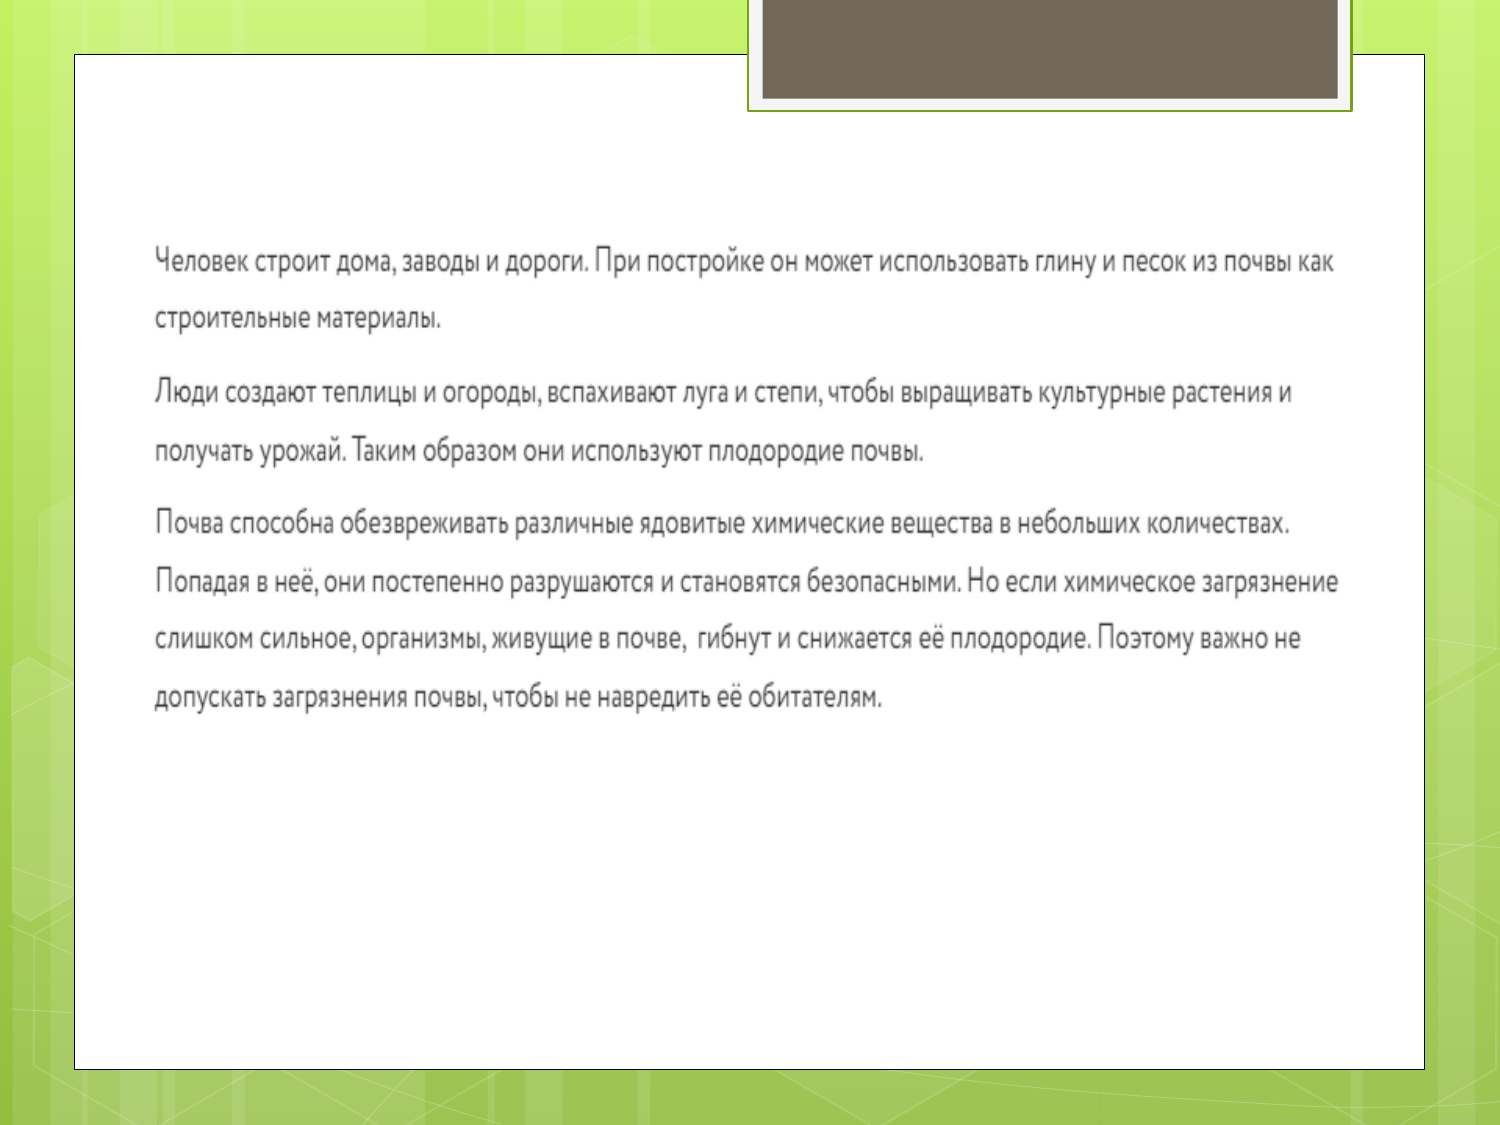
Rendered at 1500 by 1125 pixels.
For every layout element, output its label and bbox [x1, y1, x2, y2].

picture [141, 231, 1359, 739]
